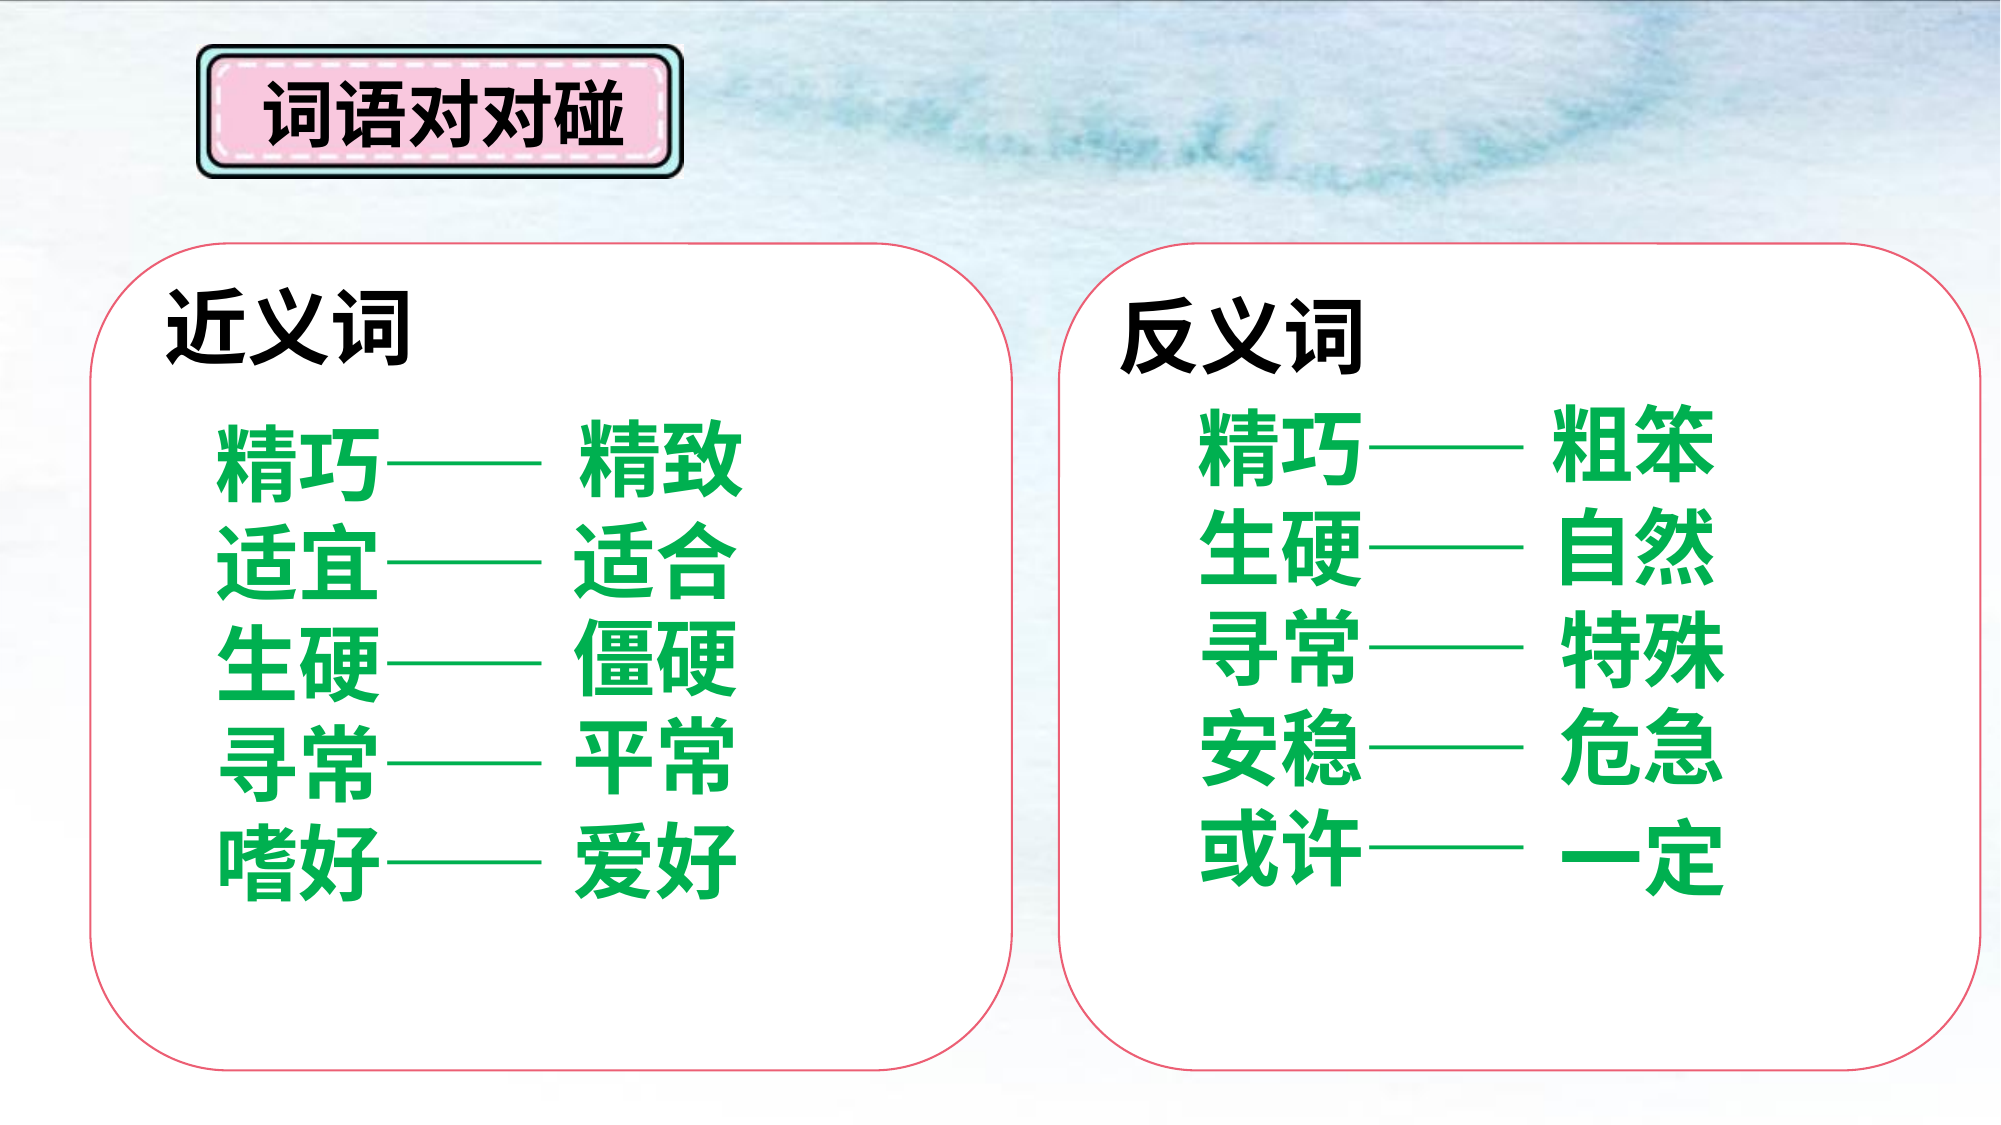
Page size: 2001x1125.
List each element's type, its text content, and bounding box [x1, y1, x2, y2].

text_box 爱好 [557, 801, 853, 917]
text_box 平常 [557, 696, 853, 801]
text_box 粗笨 [1535, 385, 1802, 487]
text_box 近义词 [149, 268, 481, 383]
text_box 精巧—— 适宜—— 生硬—— 寻常—— 嗜好—— [200, 404, 697, 919]
text_box 危急 [1544, 687, 1948, 798]
text_box 适合 [557, 501, 794, 598]
text_box 精致 [563, 399, 765, 501]
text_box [196, 44, 694, 179]
text_box 自然 [1595, 487, 1939, 590]
text_box 僵硬 [557, 598, 841, 696]
text_box 一定 [1544, 798, 1948, 914]
picture [0, 0, 2001, 1125]
text_box 精巧—— 生硬—— 寻常—— 安稳—— 或许—— [1182, 388, 1595, 904]
text_box [1057, 242, 1982, 1072]
text_box 反义词 [1102, 277, 1398, 392]
text_box 特殊 [1595, 590, 1948, 687]
text_box [89, 242, 1013, 1072]
